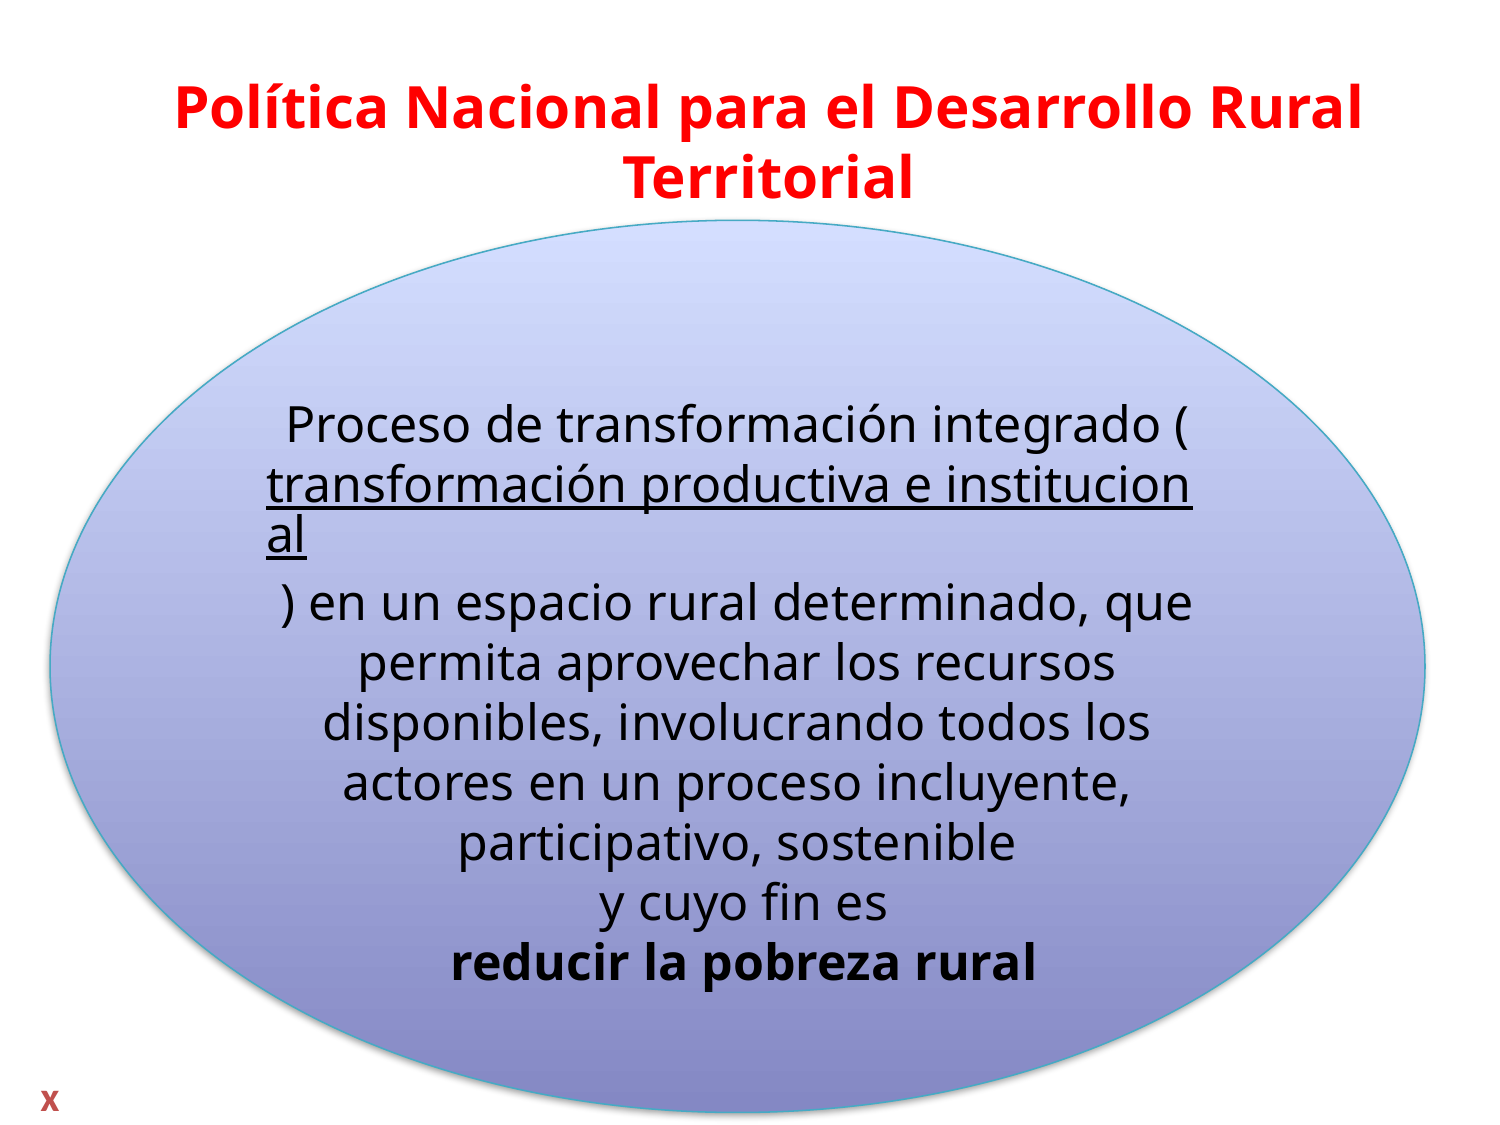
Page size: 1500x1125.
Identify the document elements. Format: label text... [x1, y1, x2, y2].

text_box x [12, 1062, 88, 1113]
title Política Nacional para el Desarrollo Rural Territorial [50, 62, 1488, 175]
text_box Proceso de transformación integrado (transformación productiva e institucional) en un espacio rural determinado, que permita aprovechar los recursos disponibles, involucrando todos los actores en un proceso incluyente, participativo, sostenible y cuyo fin es reducir la pobreza rural [49, 219, 1426, 1114]
